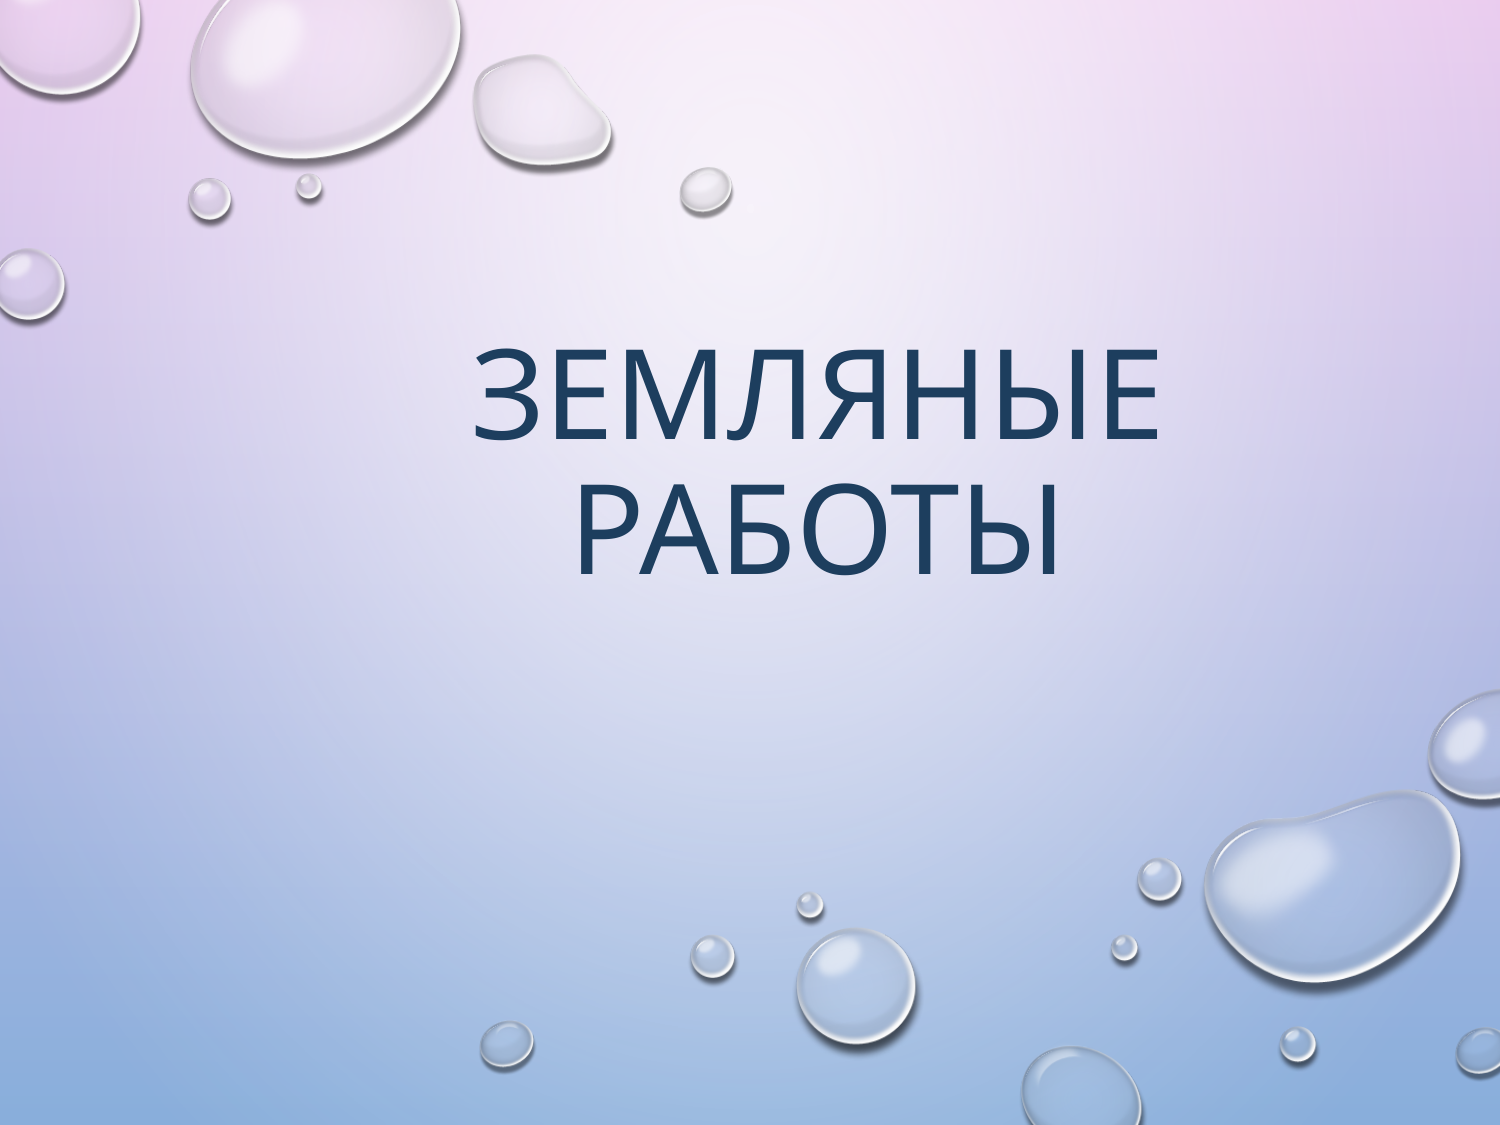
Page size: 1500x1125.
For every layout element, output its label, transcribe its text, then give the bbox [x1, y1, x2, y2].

title ЗЕМЛЯНЫЕ РАБОТЫ [210, 82, 1426, 610]
picture [0, 0, 1500, 1125]
